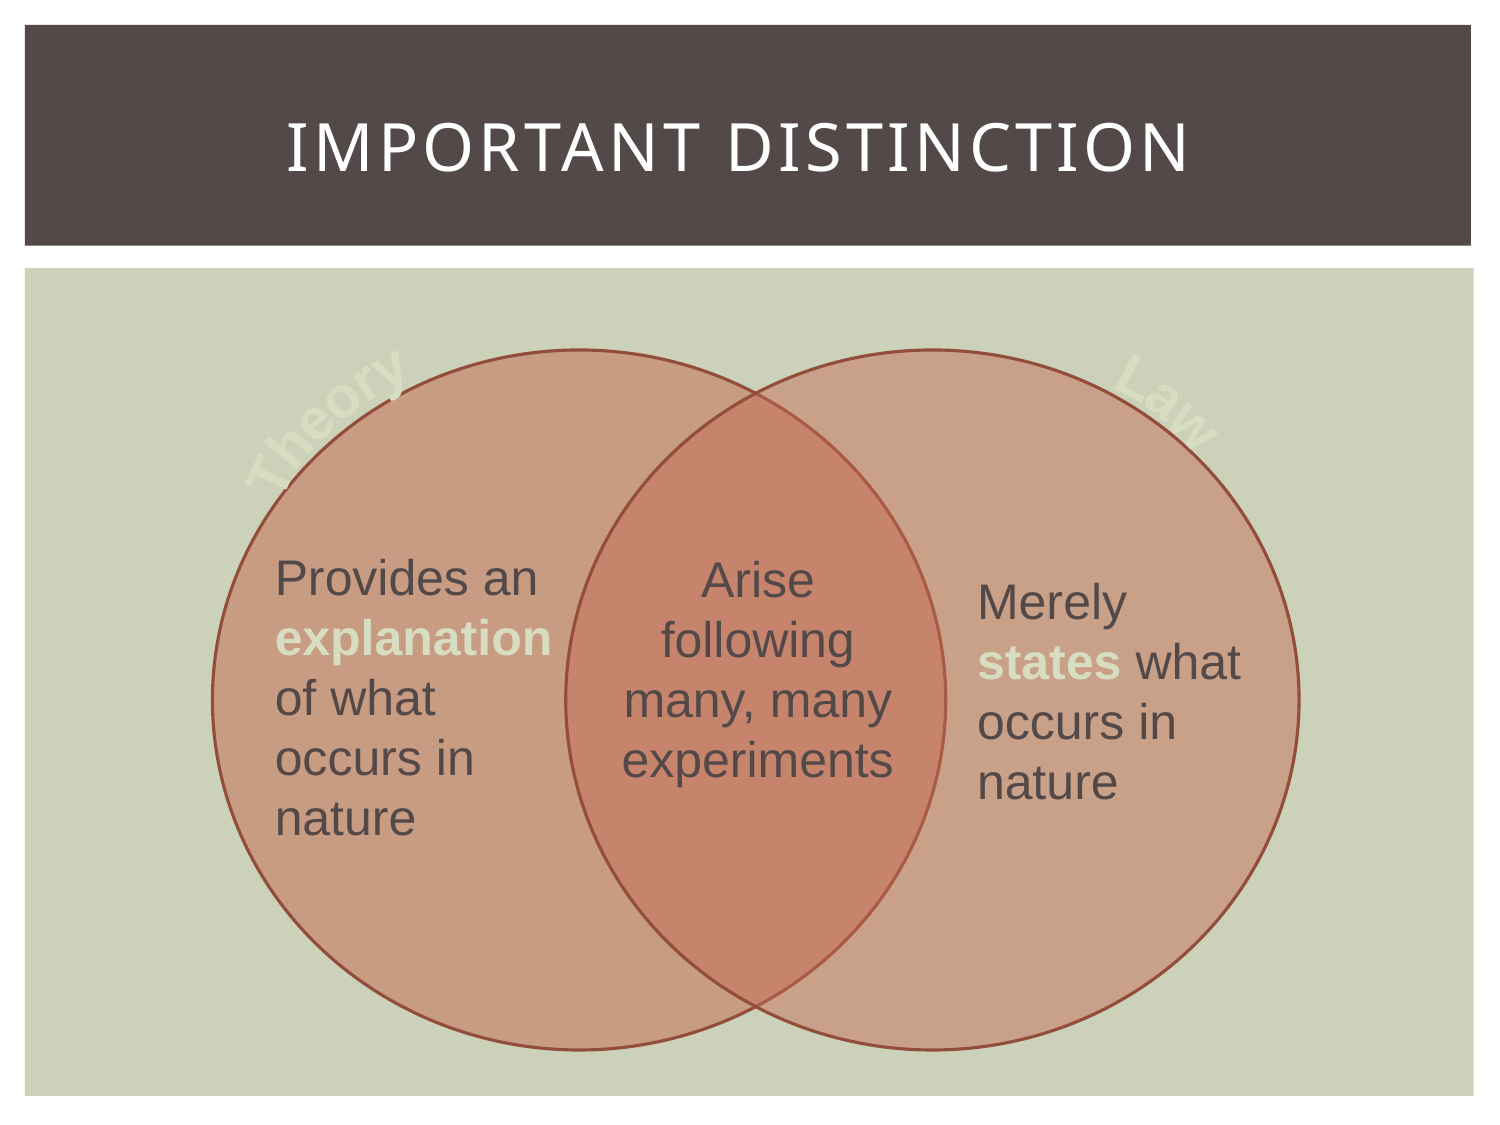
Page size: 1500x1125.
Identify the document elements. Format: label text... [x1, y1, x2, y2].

text_box Provides an explanation of what occurs in nature [260, 538, 580, 854]
text_box Merely states what occurs in nature [962, 562, 1275, 818]
text_box Arise following many, many experiments [601, 540, 915, 795]
text_box [210, 348, 755, 1052]
title Important distinction [62, 58, 1438, 232]
text_box [580, 348, 1301, 1052]
